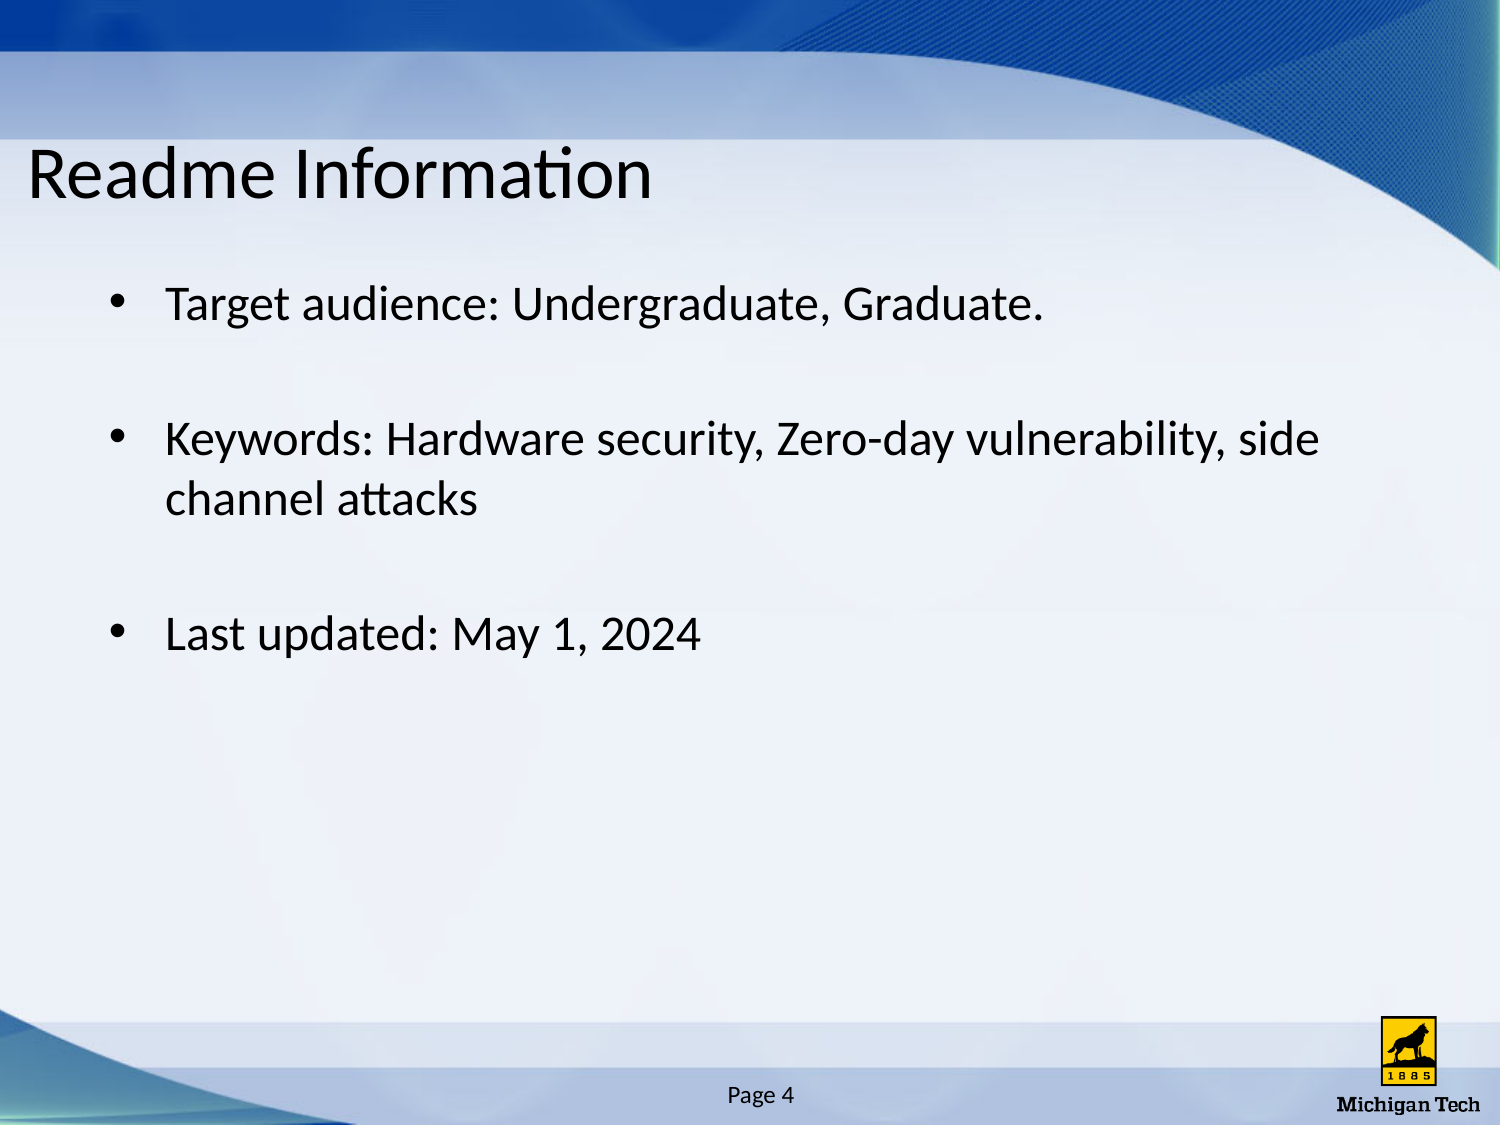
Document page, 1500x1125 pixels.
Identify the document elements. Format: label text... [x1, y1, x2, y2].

list Target audience: Undergraduate, Graduate. Keywords: Hardware security, Zero-day vulnerability, side channel attacks Last updated: May 1, 2024 [75, 262, 1425, 1063]
picture [0, 0, 1500, 1125]
title Readme Information [12, 75, 1263, 263]
